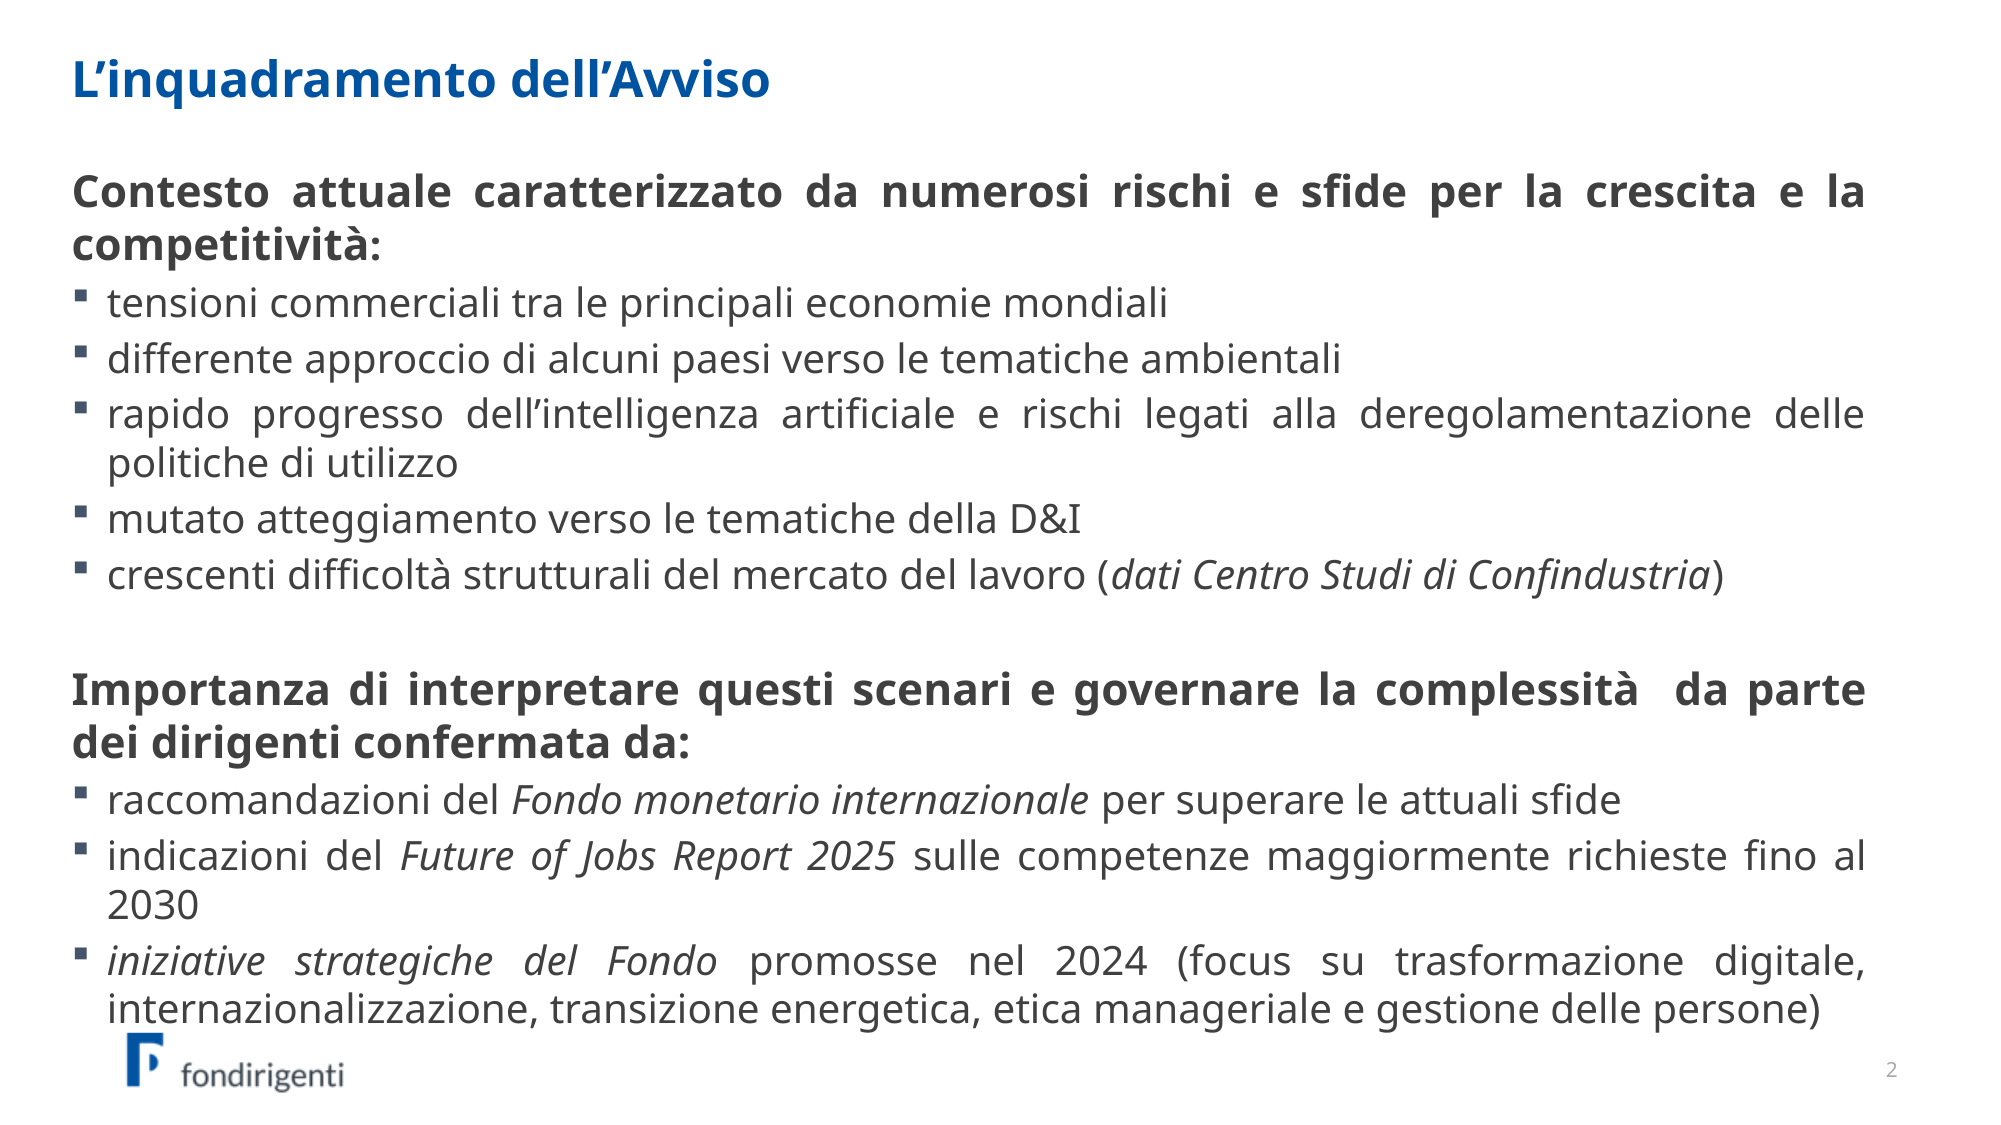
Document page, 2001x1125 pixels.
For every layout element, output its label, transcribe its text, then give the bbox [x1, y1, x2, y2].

list Contesto attuale caratterizzato da numerosi rischi e sfide per la crescita e la competitività: tensioni commerciali tra le principali economie mondiali differente approccio di alcuni paesi verso le tematiche ambientali rapido progresso dell’intelligenza artificiale e rischi legati alla deregolamentazione delle politiche di utilizzo mutato atteggiamento verso le tematiche della D&I crescenti difficoltà strutturali del mercato del lavoro (dati Centro Studi di Confindustria) Importanza di interpretare questi scenari e governare la complessità da parte dei dirigenti confermata da: raccomandazioni del Fondo monetario internazionale per superare le attuali sfide indicazioni del Future of Jobs Report 2025 sulle competenze maggiormente richieste fino al 2030 iniziative strategiche del Fondo promosse nel 2024 (focus su trasformazione digitale, internazionalizzazione, transizione energetica, etica manageriale e gestione delle persone) [71, 113, 1868, 1033]
title L’inquadramento dell’Avviso [71, 26, 887, 109]
picture [61, 978, 381, 1119]
slide_number 2 [1694, 1024, 1898, 1085]
